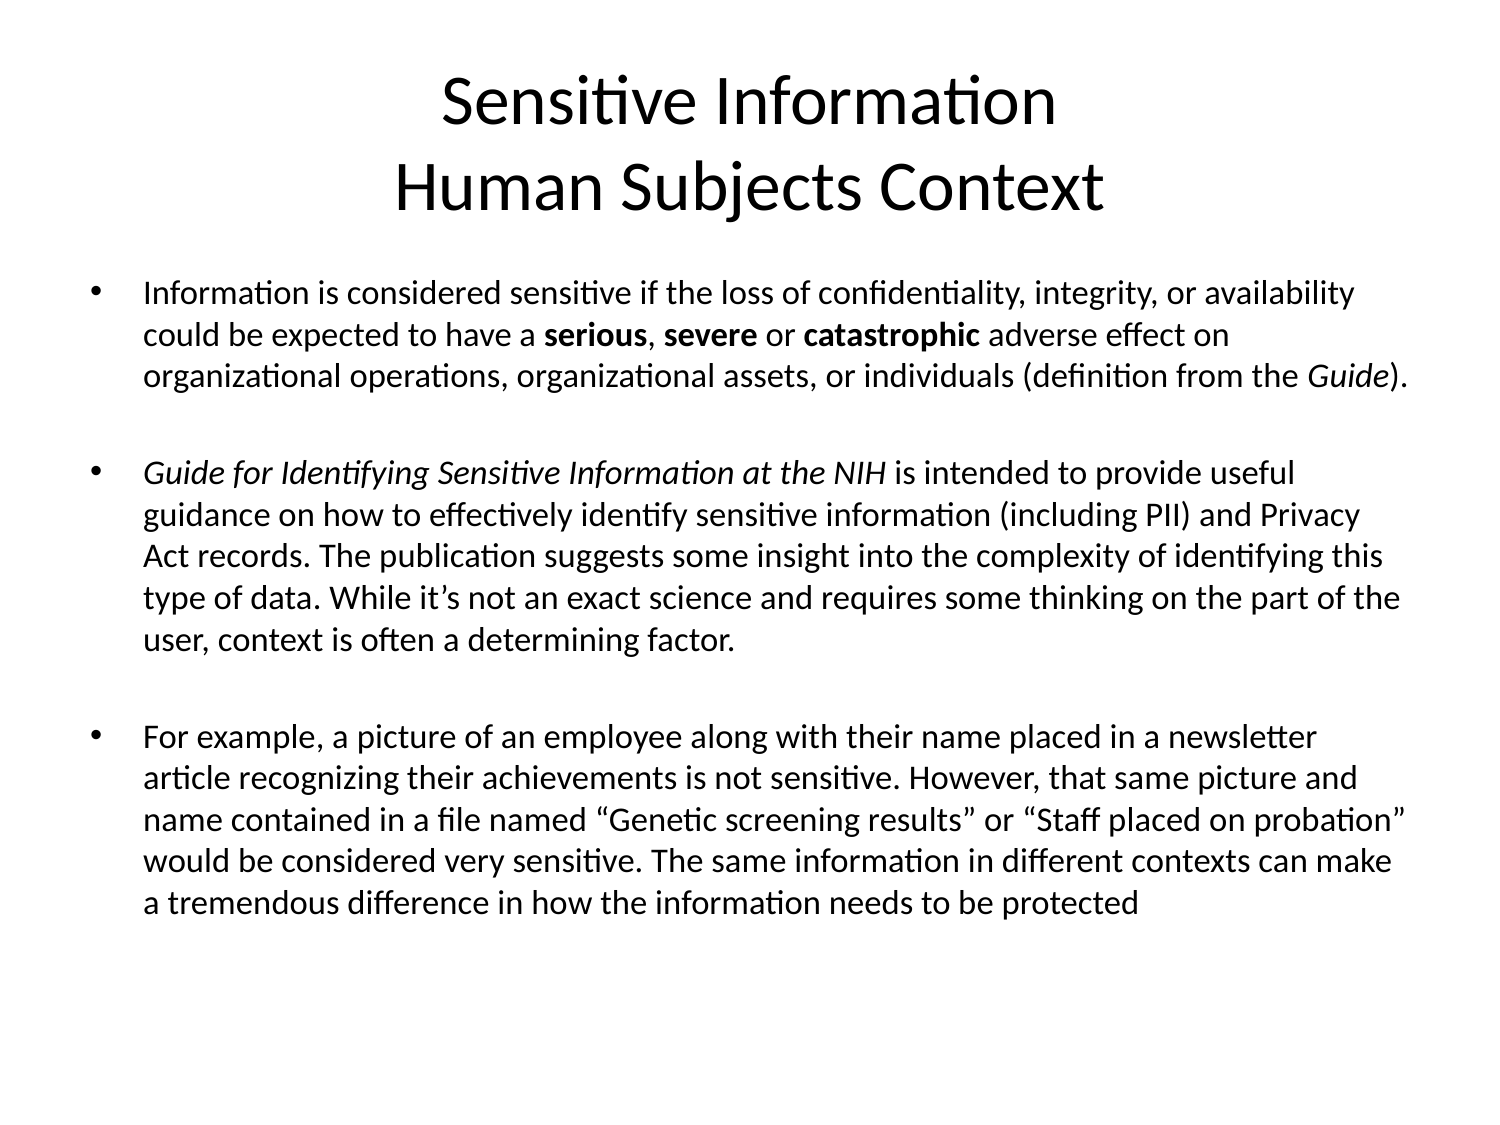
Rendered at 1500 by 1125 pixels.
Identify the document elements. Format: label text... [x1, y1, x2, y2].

title Sensitive Information Human Subjects Context [75, 45, 1425, 233]
list Information is considered sensitive if the loss of confidentiality, integrity, or availability could be expected to have a serious, severe or catastrophic adverse effect on organizational operations, organizational assets, or individuals (definition from the Guide). Guide for Identifying Sensitive Information at the NIH is intended to provide useful guidance on how to effectively identify sensitive information (including PII) and Privacy Act records. The publication suggests some insight into the complexity of identifying this type of data. While it’s not an exact science and requires some thinking on the part of the user, context is often a determining factor. For example, a picture of an employee along with their name placed in a newsletter article recognizing their achievements is not sensitive. However, that same picture and name contained in a file named “Genetic screening results” or “Staff placed on probation” would be considered very sensitive. The same information in different contexts can make a tremendous difference in how the information needs to be protected [75, 262, 1425, 1005]
